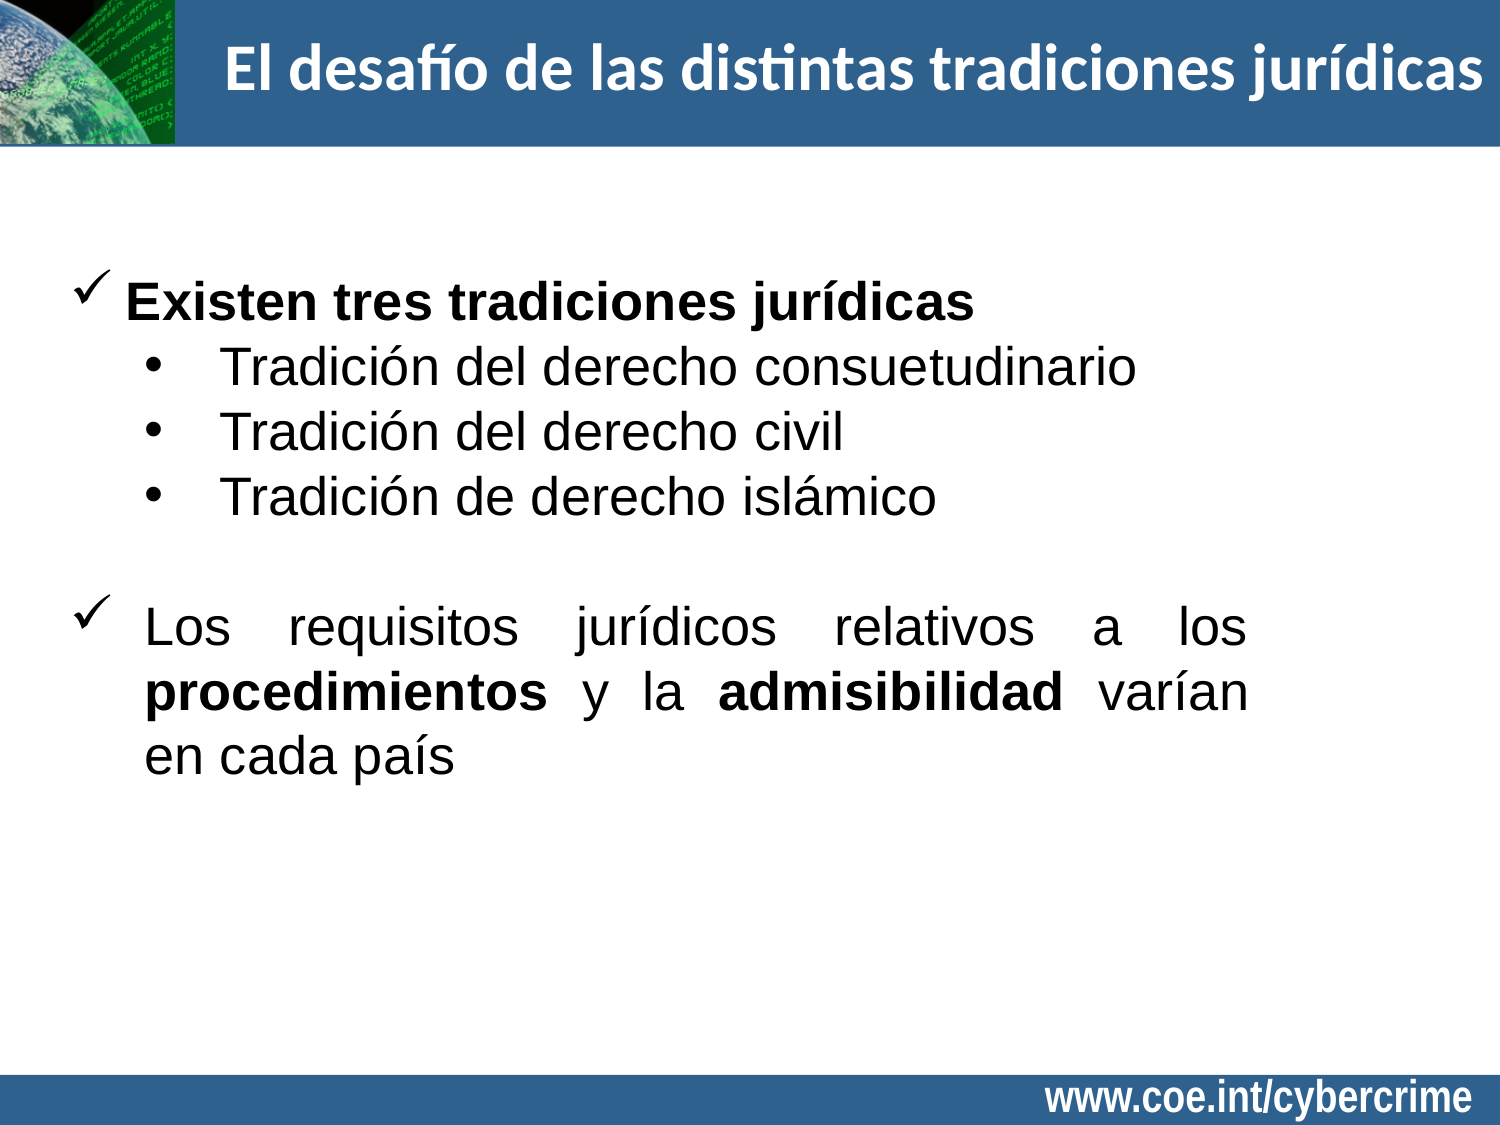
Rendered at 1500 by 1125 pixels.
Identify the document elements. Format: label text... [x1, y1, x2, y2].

text_box www.coe.int/cybercrime [1030, 1059, 1500, 1125]
text_box [0, 1073, 1030, 1125]
text_box Existen tres tradiciones jurídicas Tradición del derecho consuetudinario Tradición del derecho civil Tradición de derecho islámico Los requisitos jurídicos relativos a los procedimientos y la admisibilidad varían en cada país [54, 258, 1264, 794]
text_box El desafío de las distintas tradiciones jurídicas [177, 0, 1500, 149]
picture [0, 0, 175, 144]
